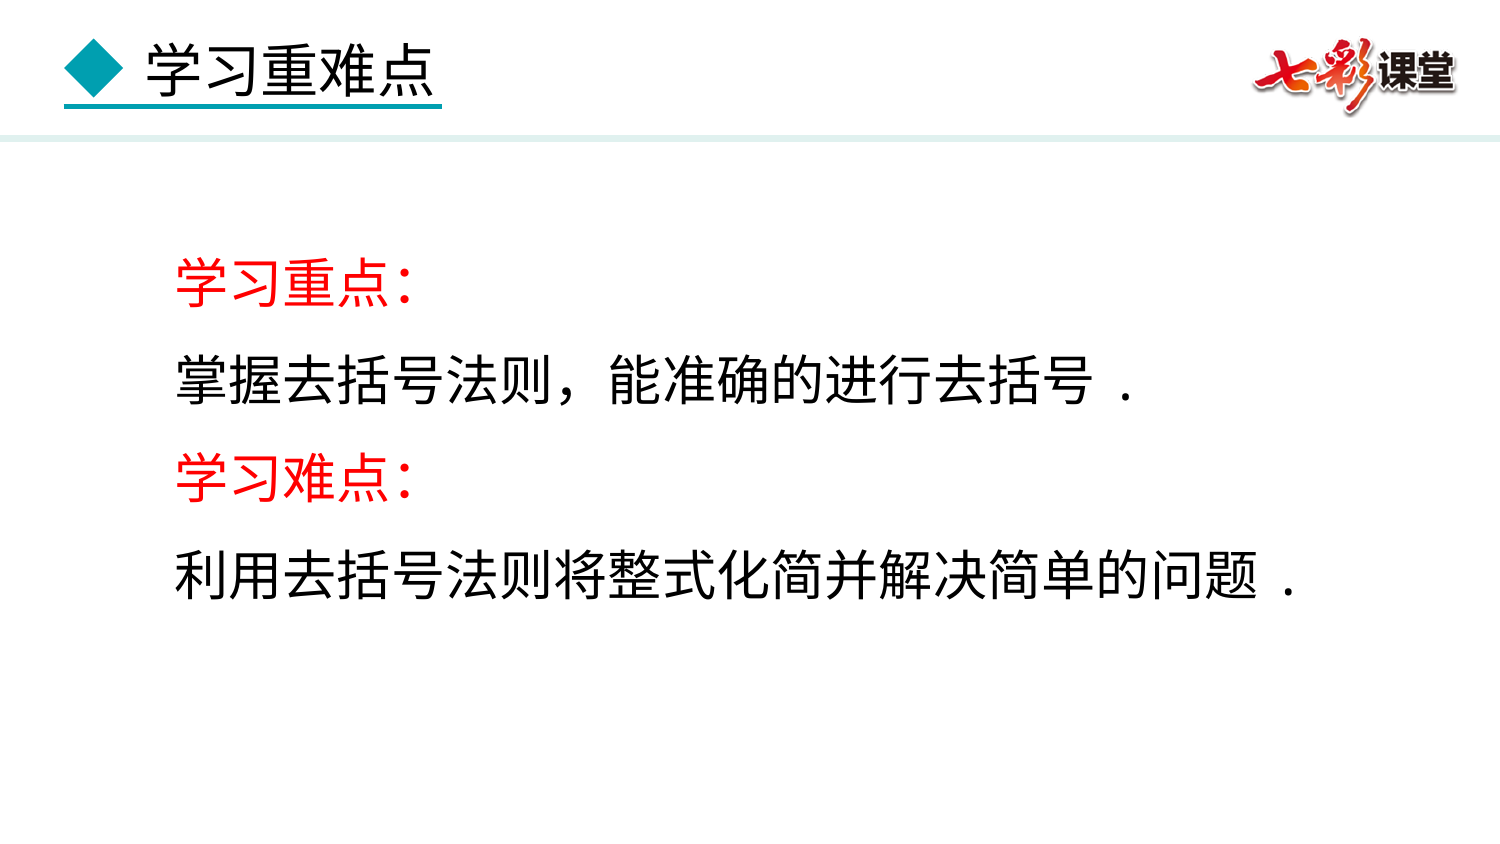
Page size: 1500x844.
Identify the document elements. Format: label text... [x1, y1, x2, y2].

text_box 学习重点： 掌握去括号法则，能准确的进行去括号. 学习难点： 利用去括号法则将整式化简并解决简单的问题. [159, 209, 1376, 614]
picture [1249, 32, 1461, 118]
